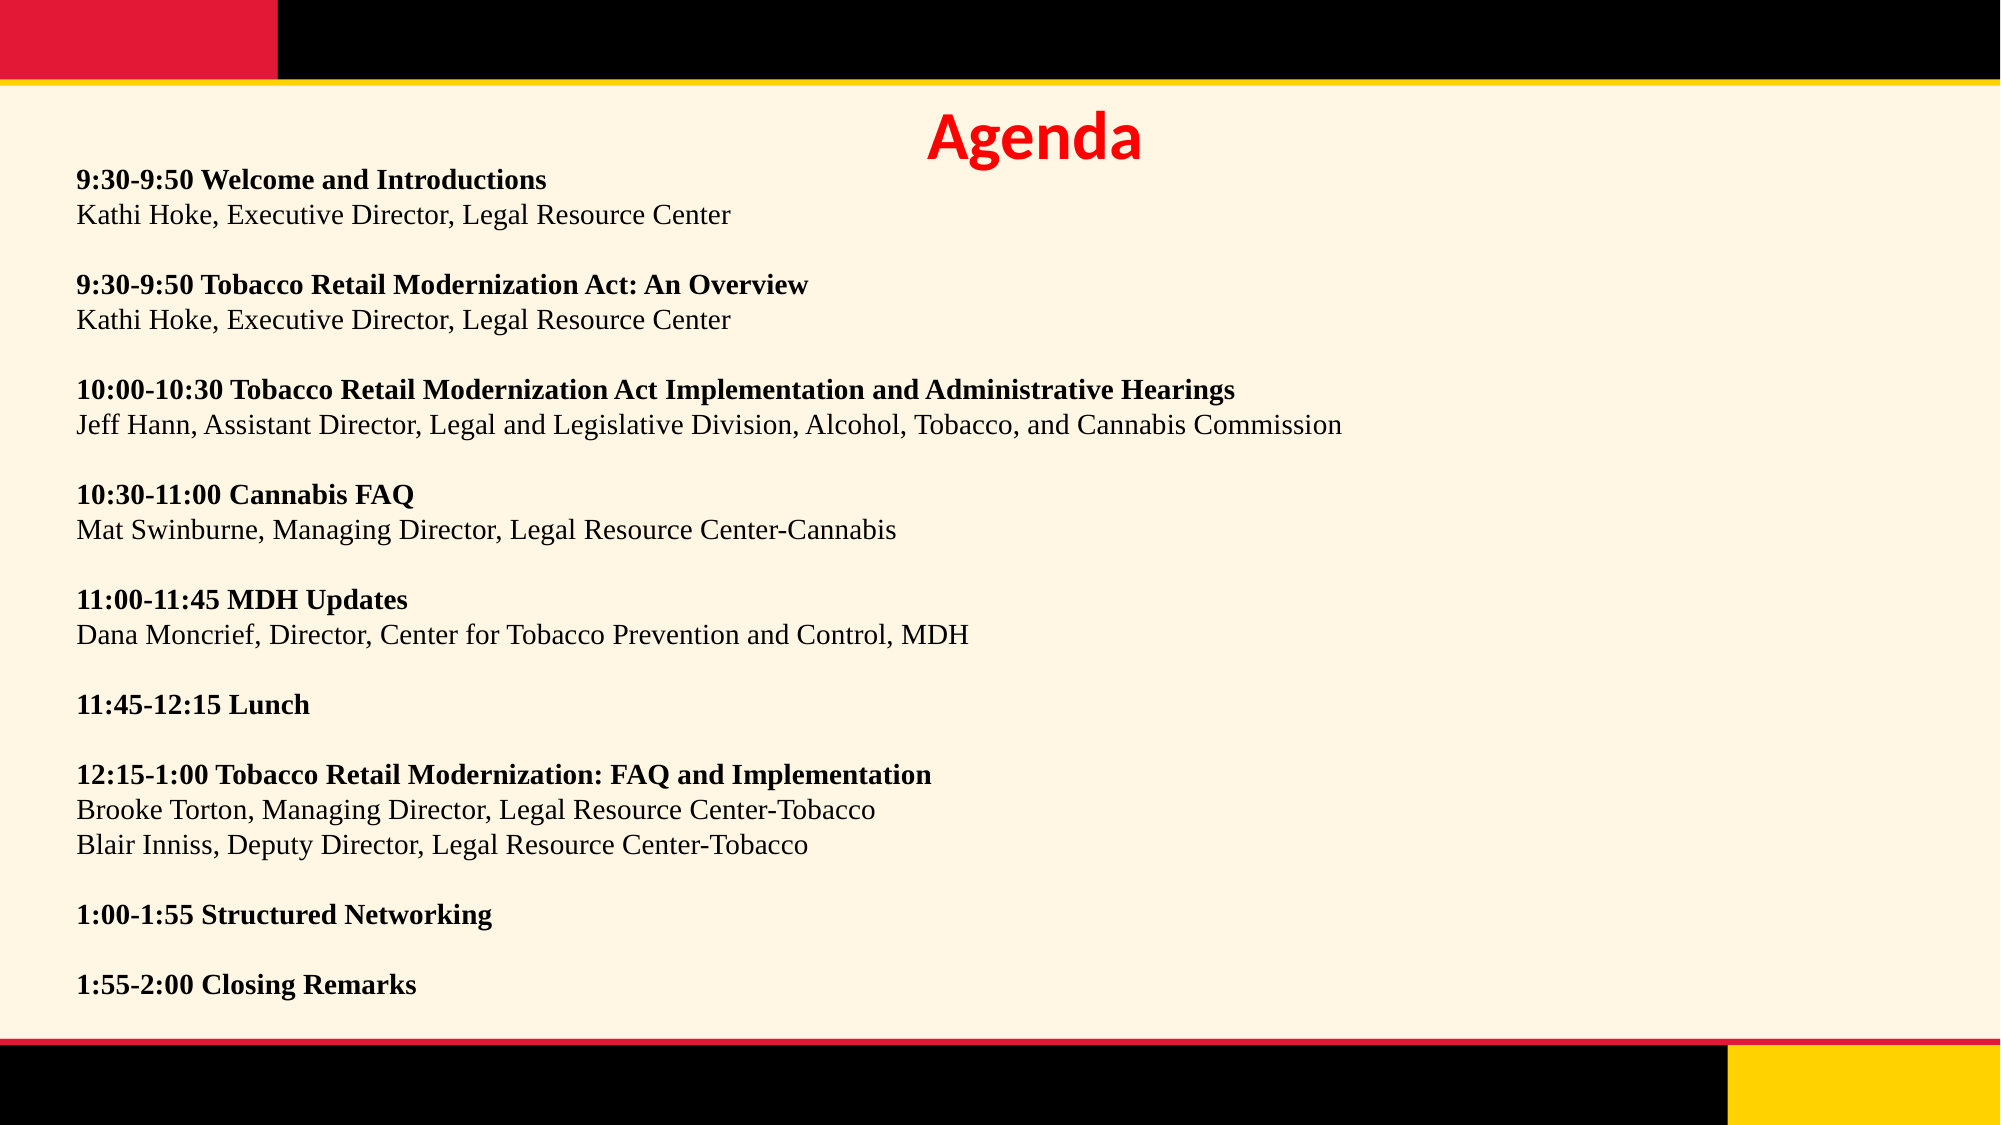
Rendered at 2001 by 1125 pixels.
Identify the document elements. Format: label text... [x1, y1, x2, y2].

title Agenda [132, 64, 1939, 200]
picture [0, 0, 2001, 1125]
text_box 9:30-9:50 Welcome and Introductions Kathi Hoke, Executive Director, Legal Resource Center 9:30-9:50 Tobacco Retail Modernization Act: An Overview Kathi Hoke, Executive Director, Legal Resource Center 10:00-10:30 Tobacco Retail Modernization Act Implementation and Administrative Hearings Jeff Hann, Assistant Director, Legal and Legislative Division, Alcohol, Tobacco, and Cannabis Commission 10:30-11:00 Cannabis FAQ Mat Swinburne, Managing Director, Legal Resource Center-Cannabis 11:00-11:45 MDH Updates Dana Moncrief, Director, Center for Tobacco Prevention and Control, MDH 11:45-12:15 Lunch 12:15-1:00 Tobacco Retail Modernization: FAQ and Implementation Brooke Torton, Managing Director, Legal Resource Center-Tobacco Blair Inniss, Deputy Director, Legal Resource Center-Tobacco 1:00-1:55 Structured Networking 1:55-2:00 Closing Remarks [61, 153, 1902, 1125]
